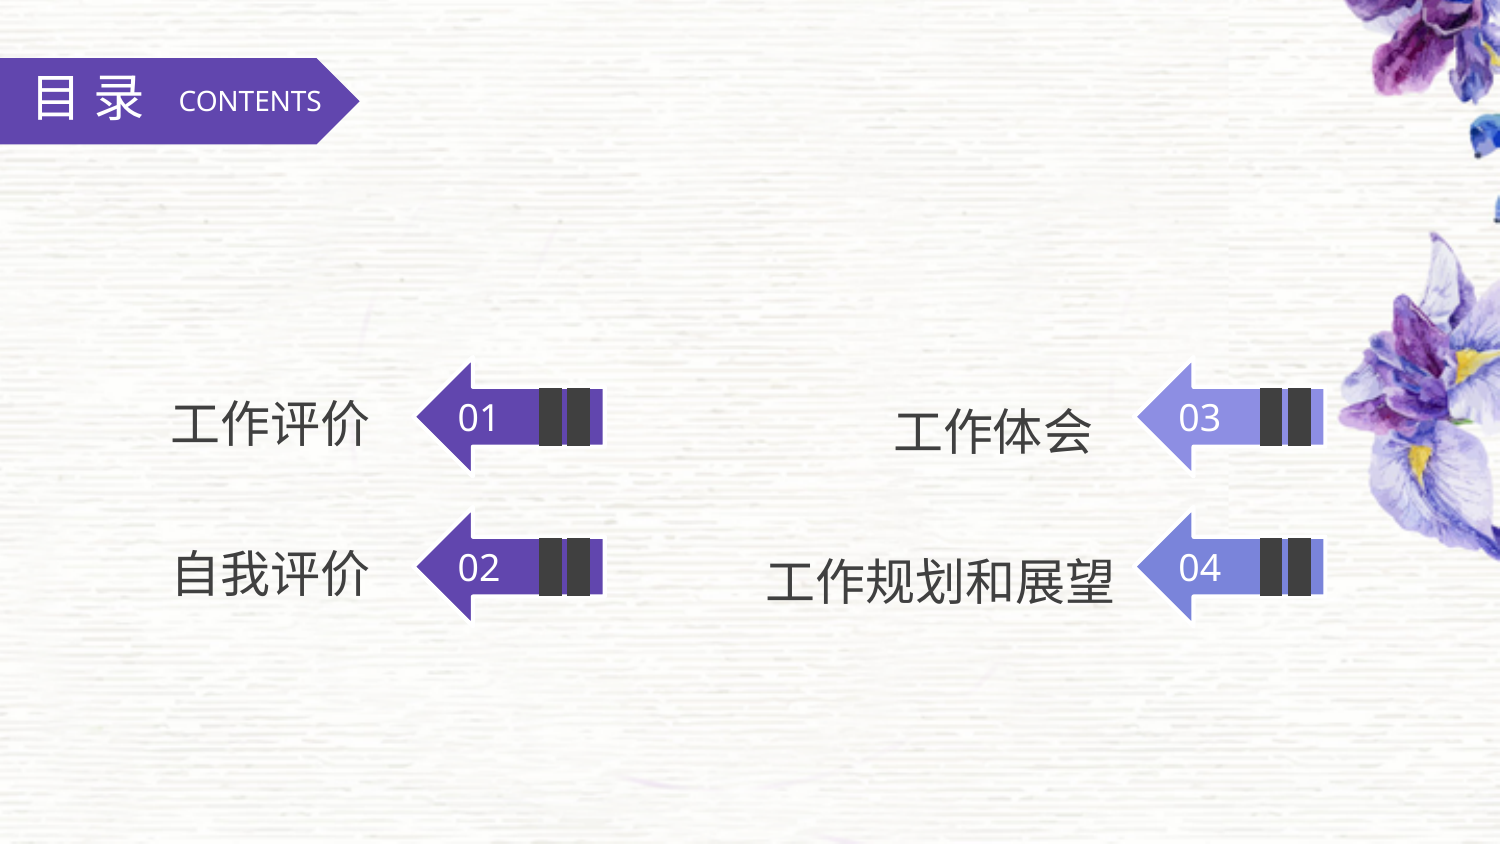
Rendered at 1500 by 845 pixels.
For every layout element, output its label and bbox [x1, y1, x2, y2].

picture [0, 0, 1500, 844]
text_box [413, 356, 606, 477]
text_box [413, 506, 606, 627]
text_box [1133, 506, 1326, 627]
text_box [1133, 356, 1326, 477]
